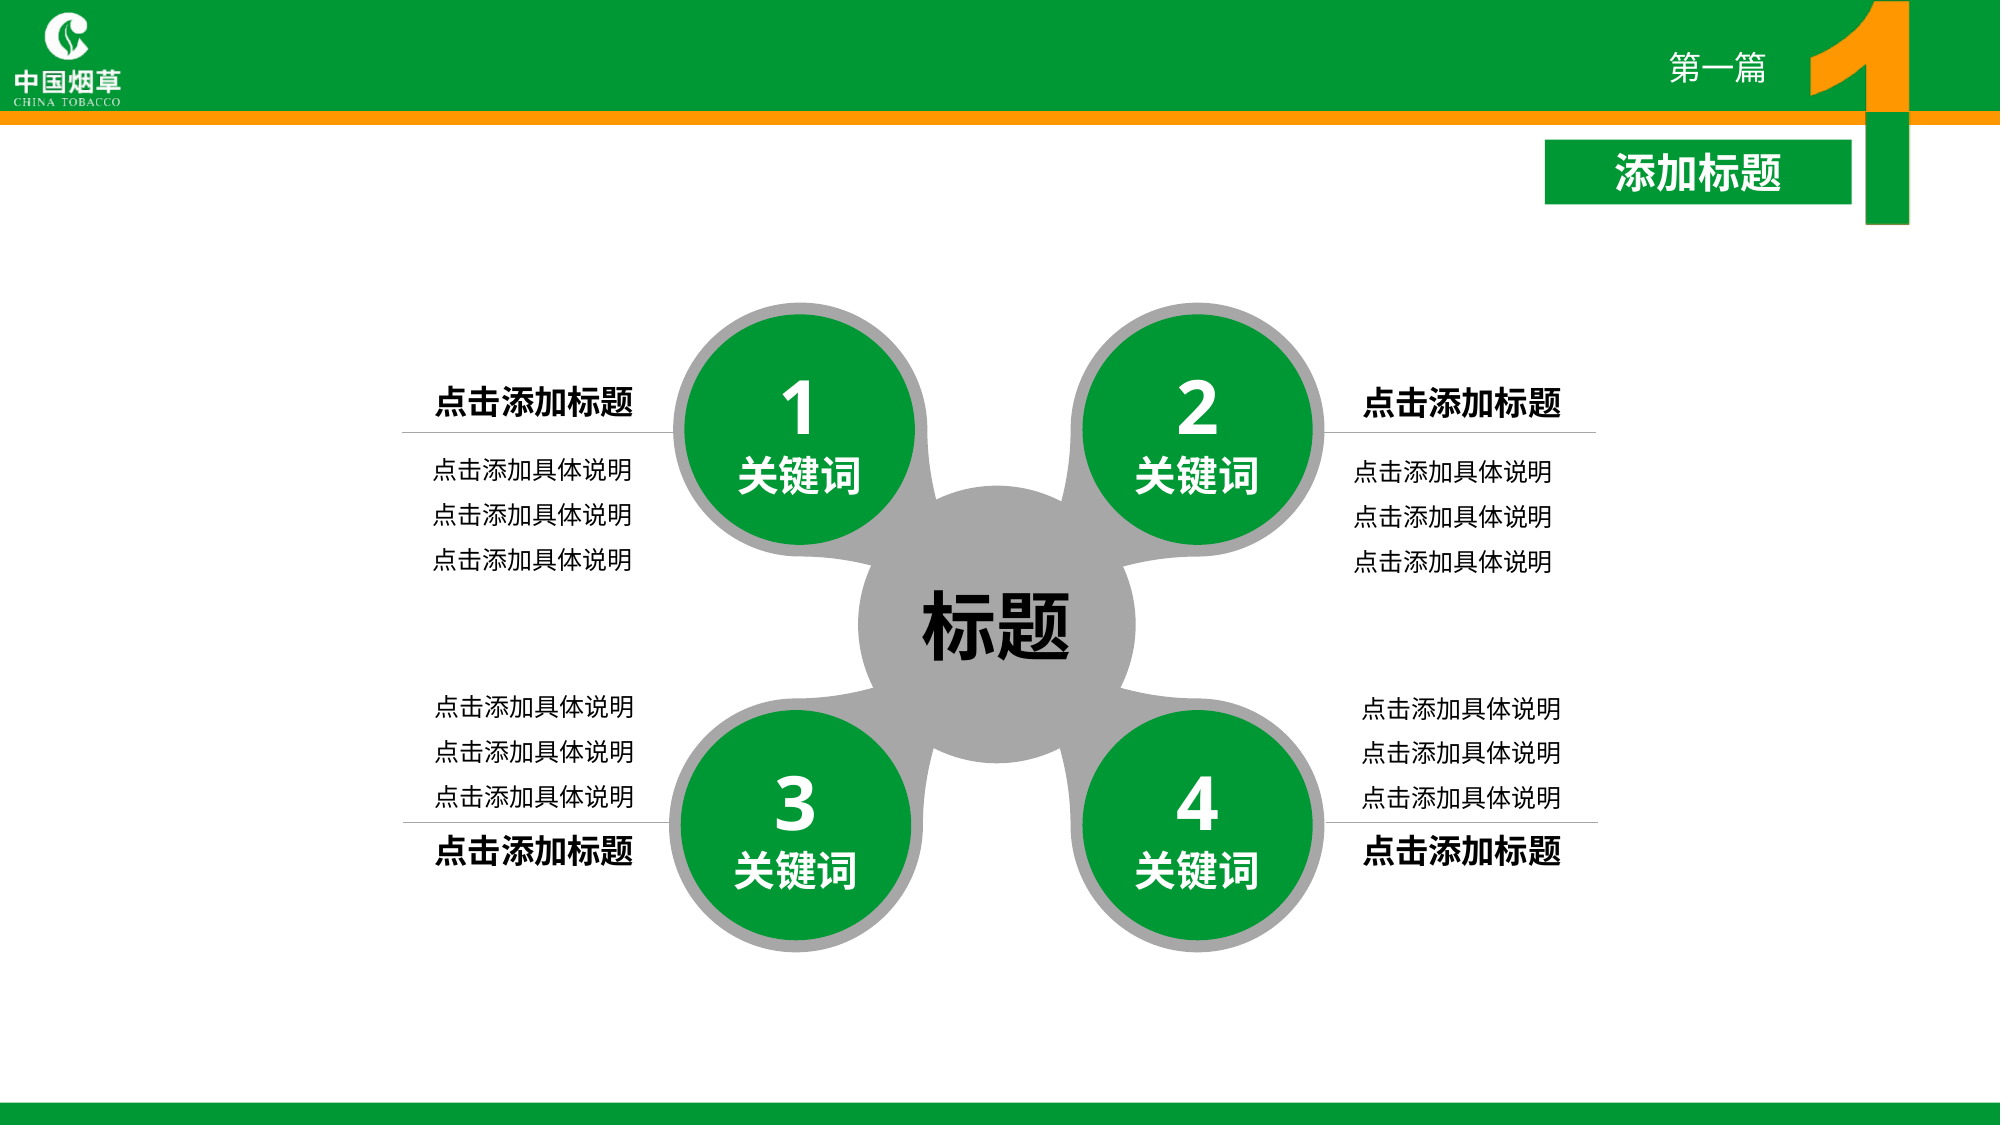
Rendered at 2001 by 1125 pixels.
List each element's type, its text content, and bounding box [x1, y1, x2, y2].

text_box [669, 688, 934, 953]
text_box 3 关键词 [680, 710, 912, 941]
text_box 点击添加具体说明 点击添加具体说明 点击添加具体说明 [392, 432, 674, 582]
text_box 添加标题 [1544, 139, 1802, 205]
text_box [1060, 687, 1325, 953]
text_box [1061, 302, 1325, 567]
text_box 点击添加具体说明 点击添加具体说明 点击添加具体说明 [1312, 434, 1594, 584]
picture [0, 6, 138, 113]
text_box 点击添加标题 [1321, 375, 1603, 430]
text_box 4 关键词 [1082, 710, 1313, 941]
text_box 点击添加具体说明 点击添加具体说明 点击添加具体说明 [1321, 670, 1603, 821]
text_box 标题 [858, 485, 1136, 764]
text_box 点击添加具体说明 点击添加具体说明 点击添加具体说明 [394, 669, 675, 819]
text_box 1 关键词 [684, 314, 915, 545]
text_box 点击添加标题 [394, 822, 675, 877]
text_box 第一篇 [1653, 39, 1783, 95]
text_box 2 关键词 [1082, 314, 1313, 545]
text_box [1802, 0, 1934, 251]
text_box [673, 302, 937, 566]
text_box 点击添加标题 [1321, 822, 1603, 877]
text_box 点击添加标题 [394, 373, 675, 429]
